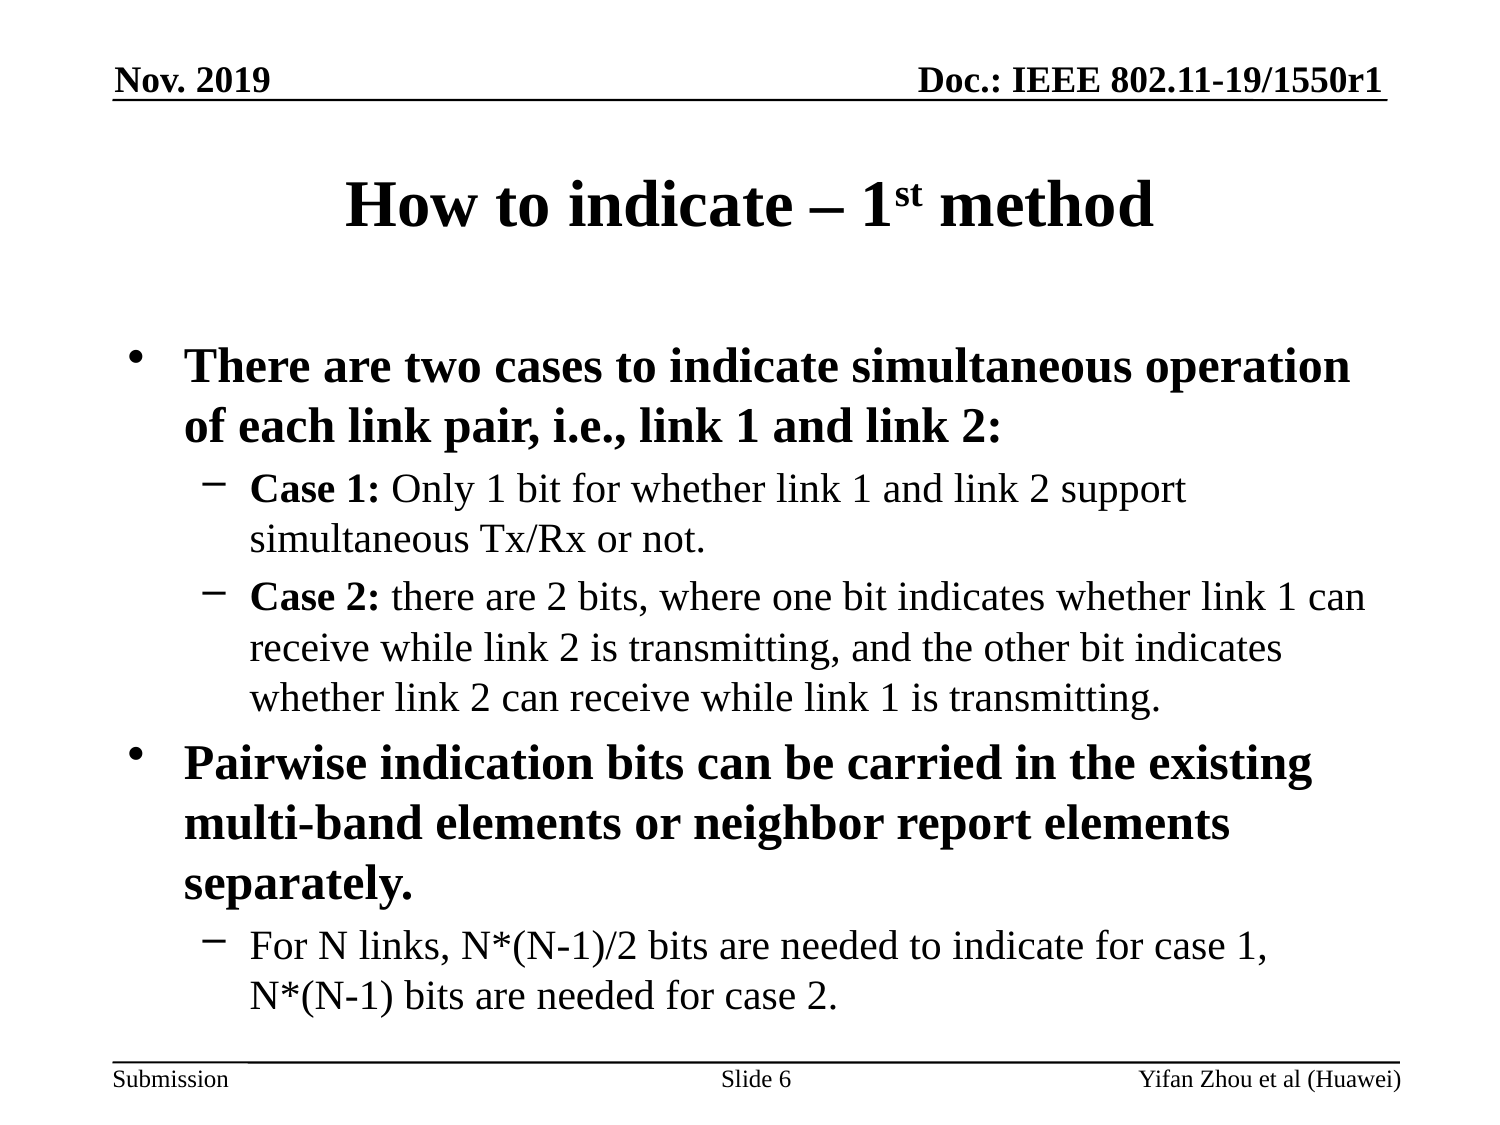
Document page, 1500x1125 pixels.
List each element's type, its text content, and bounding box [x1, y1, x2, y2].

slide_number Slide 6 [712, 1061, 800, 1093]
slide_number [114, 54, 273, 101]
list There are two cases to indicate simultaneous operation of each link pair, i.e., link 1 and link 2: Case 1: Only 1 bit for whether link 1 and link 2 support simultaneous Tx/Rx or not. Case 2: there are 2 bits, where one bit indicates whether link 1 can receive while link 2 is transmitting, and the other bit indicates whether link 2 can receive while link 1 is transmitting. Pairwise indication bits can be carried in the existing multi-band elements or neighbor report elements separately. For N links, N*(N-1)/2 bits are needed to indicate for case 1, N*(N-1) bits are needed for case 2. [112, 324, 1388, 1001]
footer Yifan Zhou et al (Huawei) [1134, 1061, 1402, 1093]
title How to indicate – 1st method [112, 112, 1388, 288]
